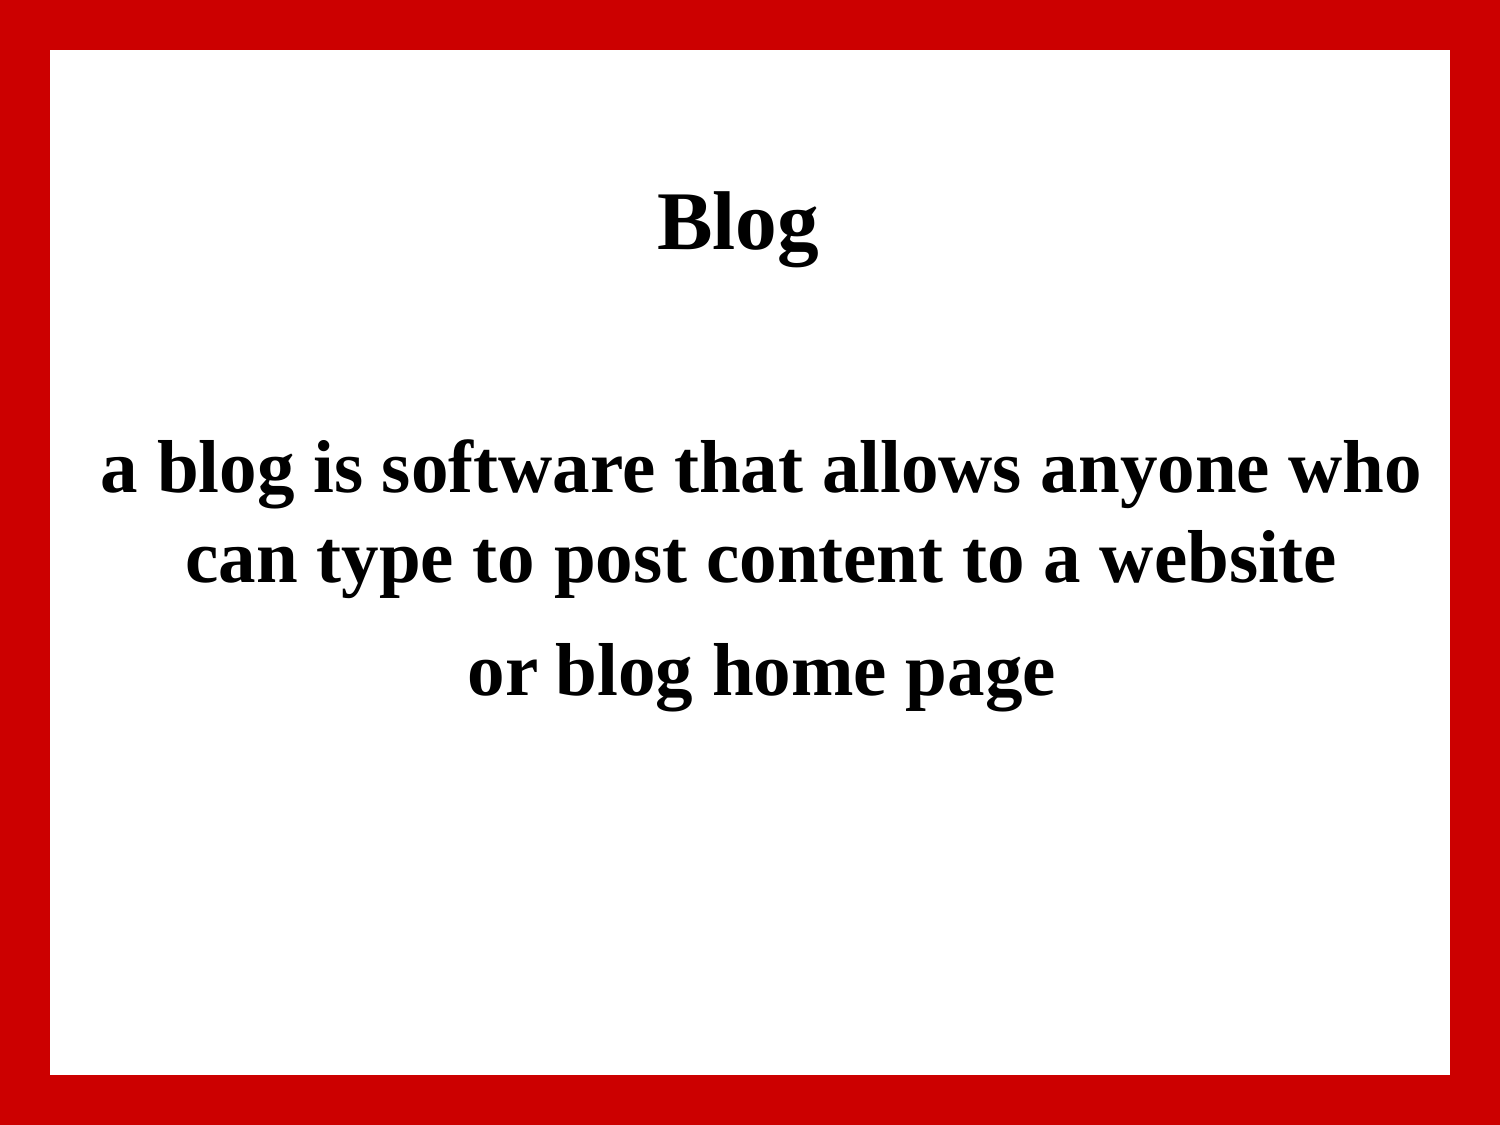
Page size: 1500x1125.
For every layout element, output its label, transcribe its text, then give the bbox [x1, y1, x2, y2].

title Blog [105, 93, 1372, 341]
subtitle a blog is software that allows anyone who can type to post content to a website or blog home page [70, 409, 1454, 698]
